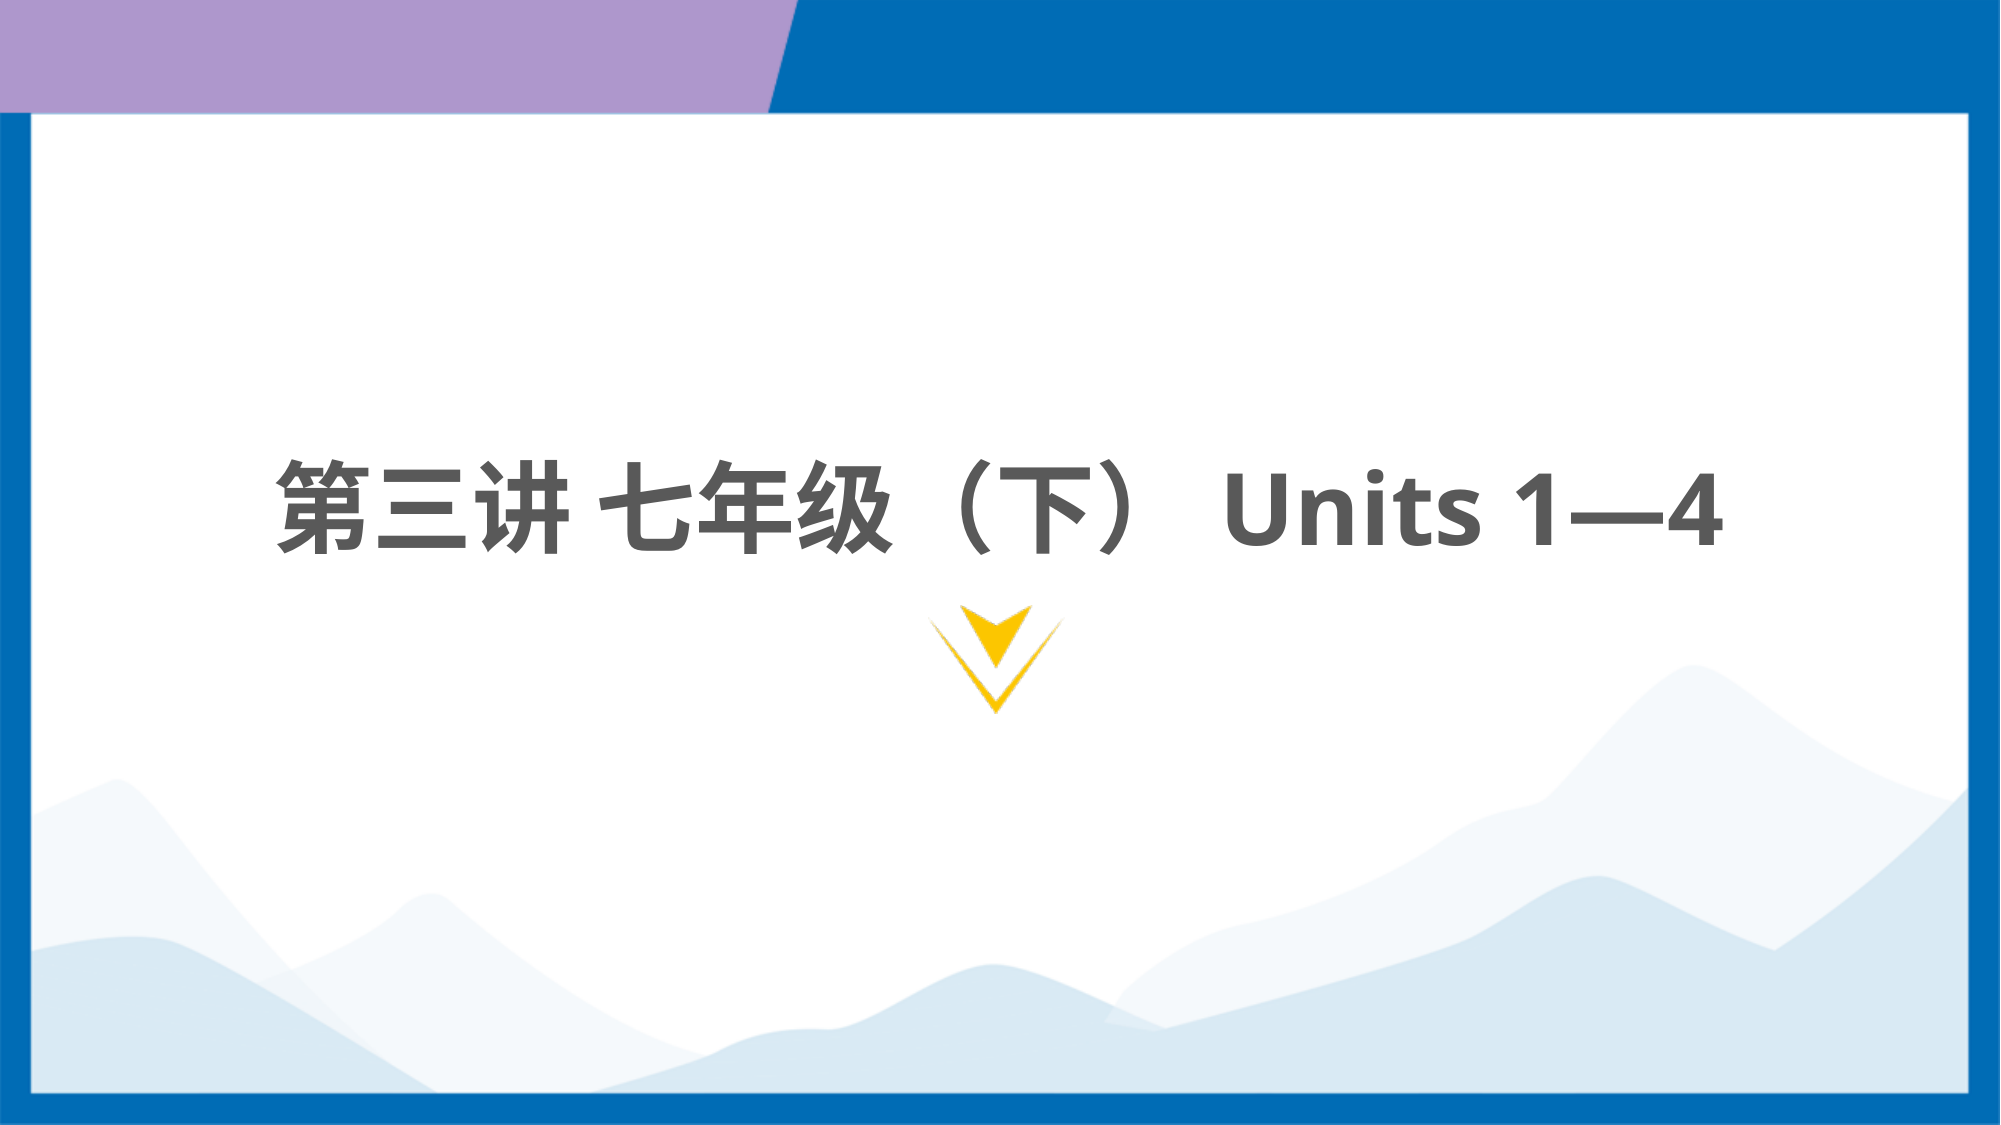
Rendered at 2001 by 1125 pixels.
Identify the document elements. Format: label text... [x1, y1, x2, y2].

text_box 第三讲 七年级（下）Units 1—4 [35, 383, 1962, 566]
picture [0, 0, 2000, 1125]
